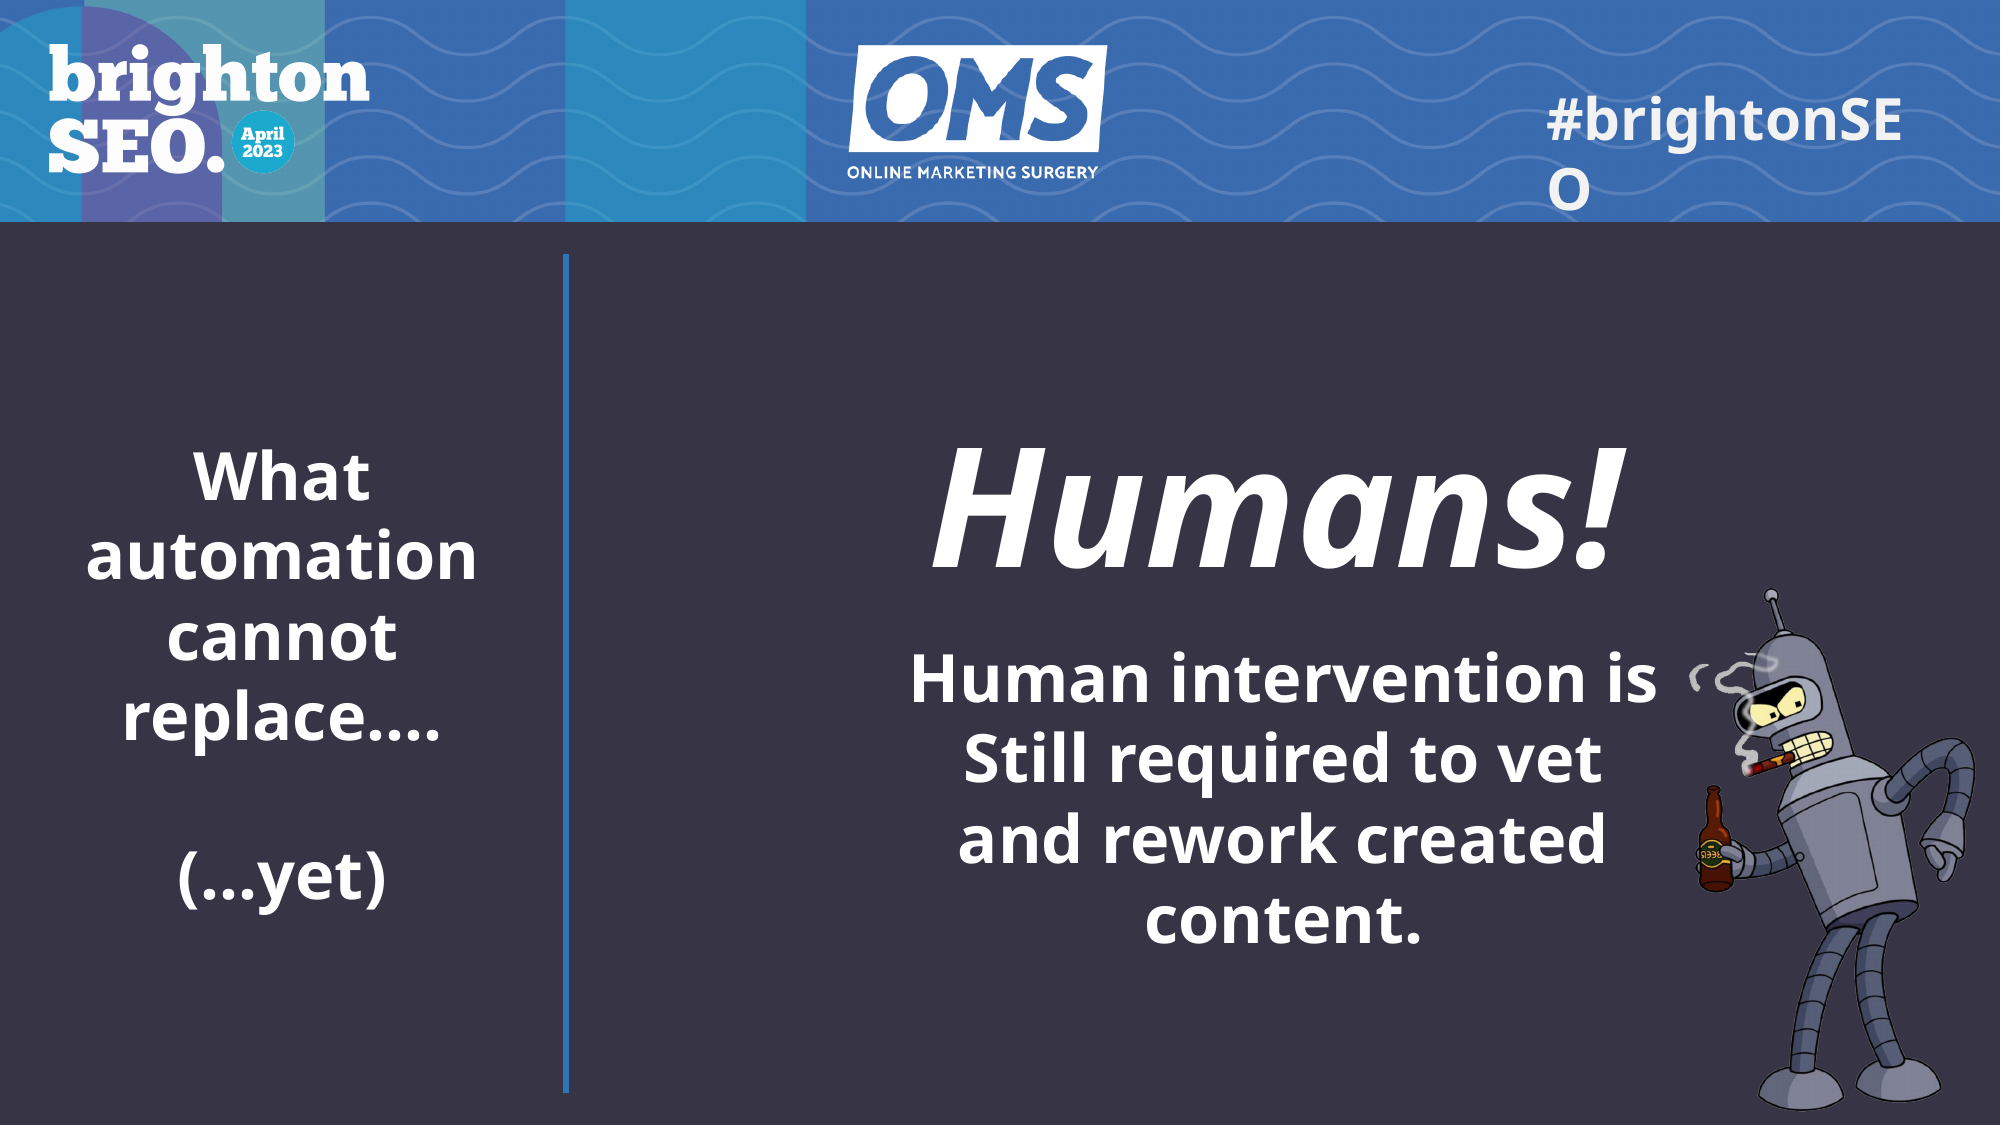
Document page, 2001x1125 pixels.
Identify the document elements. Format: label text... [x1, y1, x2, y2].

picture [0, 0, 2000, 222]
text_box Humans! [600, 282, 1952, 500]
text_box What automation cannot replace…. (…yet) [32, 253, 533, 1093]
text_box Human intervention is Still required to vet and rework created content. [600, 500, 1608, 1093]
text_box #brightonSEO [1531, 222, 1952, 230]
picture [1608, 499, 2000, 1125]
